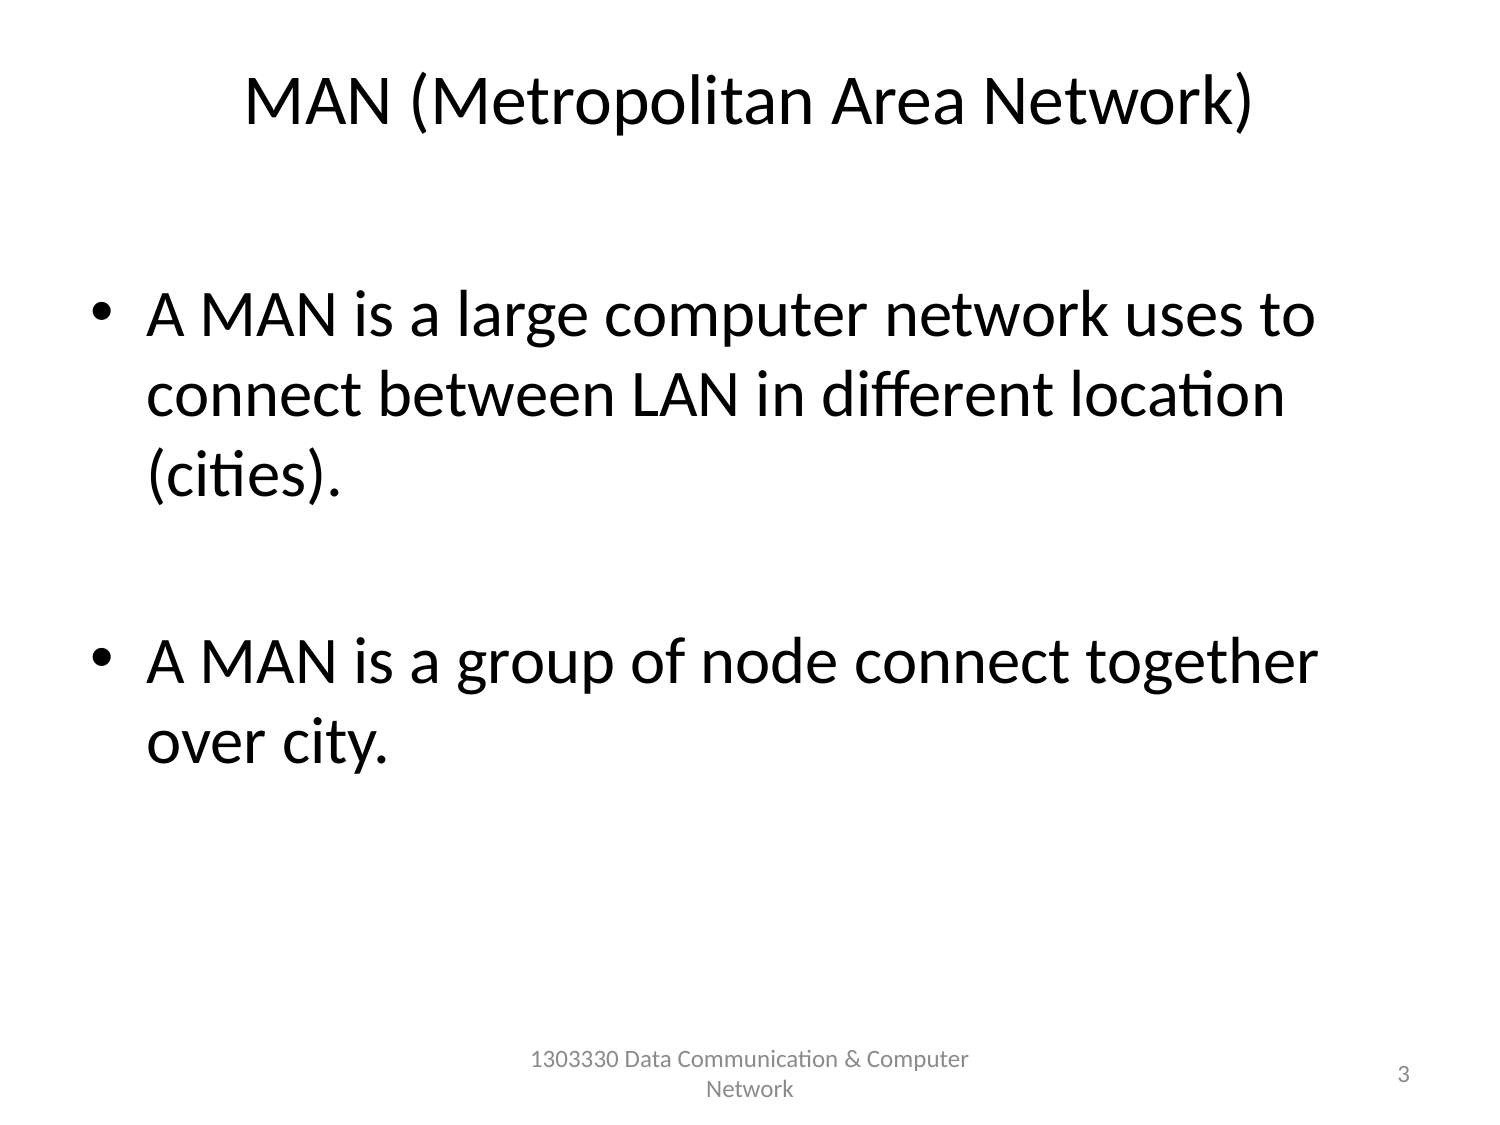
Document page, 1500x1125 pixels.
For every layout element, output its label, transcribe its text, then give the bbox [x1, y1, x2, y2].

footer 1303330 Data Communication & Computer Network [512, 1042, 988, 1103]
title MAN (Metropolitan Area Network) [75, 45, 1425, 233]
slide_number 3 [1074, 1042, 1425, 1103]
list A MAN is a large computer network uses to connect between LAN in different location (cities). A MAN is a group of node connect together over city. [75, 262, 1425, 1005]
